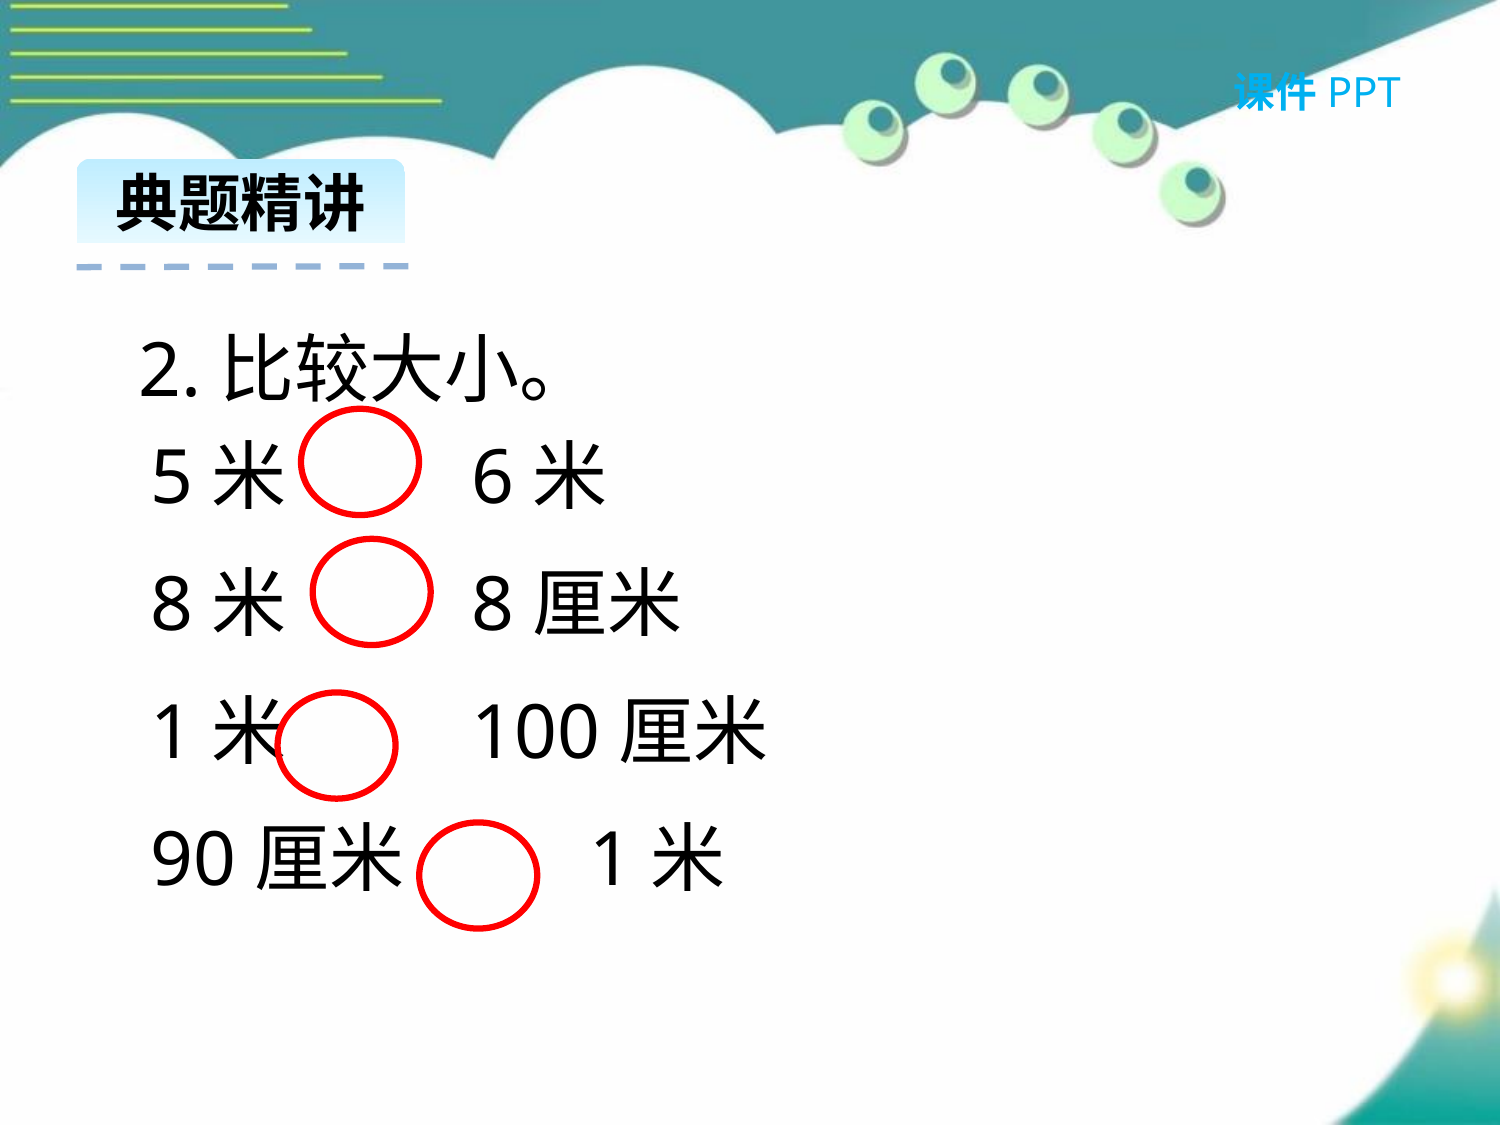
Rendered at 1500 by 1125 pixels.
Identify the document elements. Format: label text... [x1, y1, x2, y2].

text_box [312, 538, 431, 646]
text_box 2.比较大小。 [123, 314, 1287, 420]
text_box [301, 420, 419, 516]
text_box [419, 822, 538, 929]
text_box 5米 6米 8米 8厘米 1米 100厘米 90厘米 1米 [135, 420, 1447, 909]
text_box [277, 692, 396, 799]
picture [0, 0, 1500, 1125]
text_box 课件PPT [1218, 58, 1418, 124]
text_box 典题精讲 [76, 158, 405, 244]
